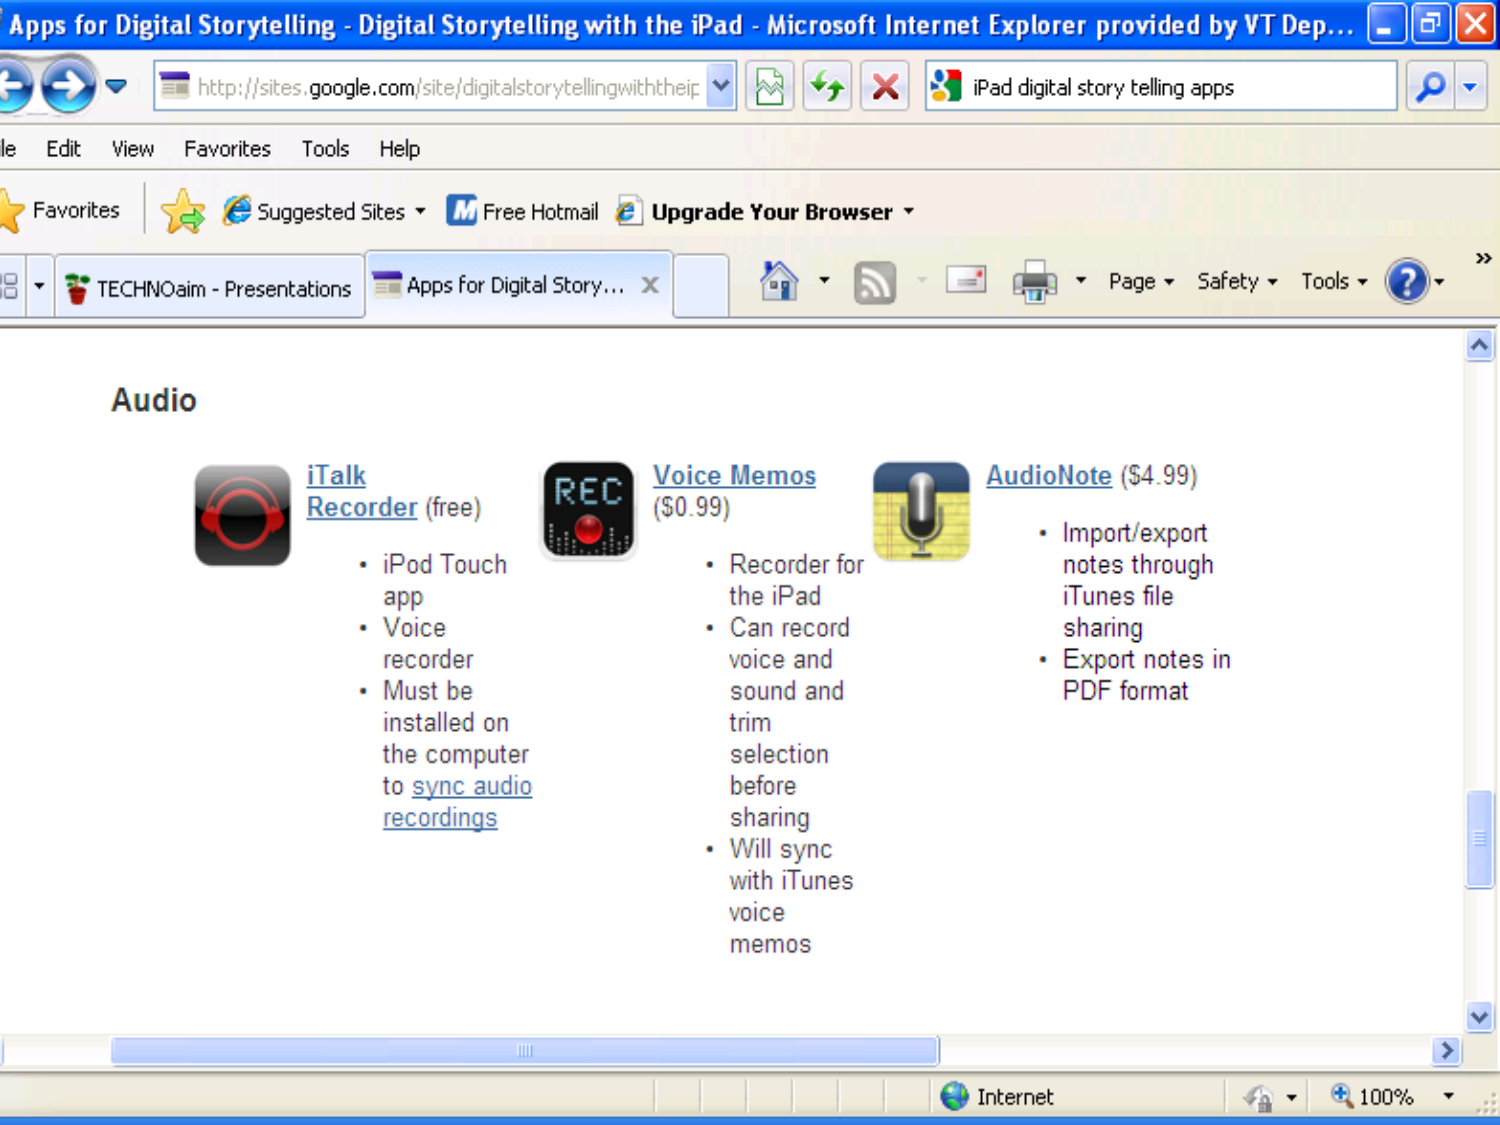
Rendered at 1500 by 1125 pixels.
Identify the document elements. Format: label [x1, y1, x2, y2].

list [0, 0, 1500, 1125]
